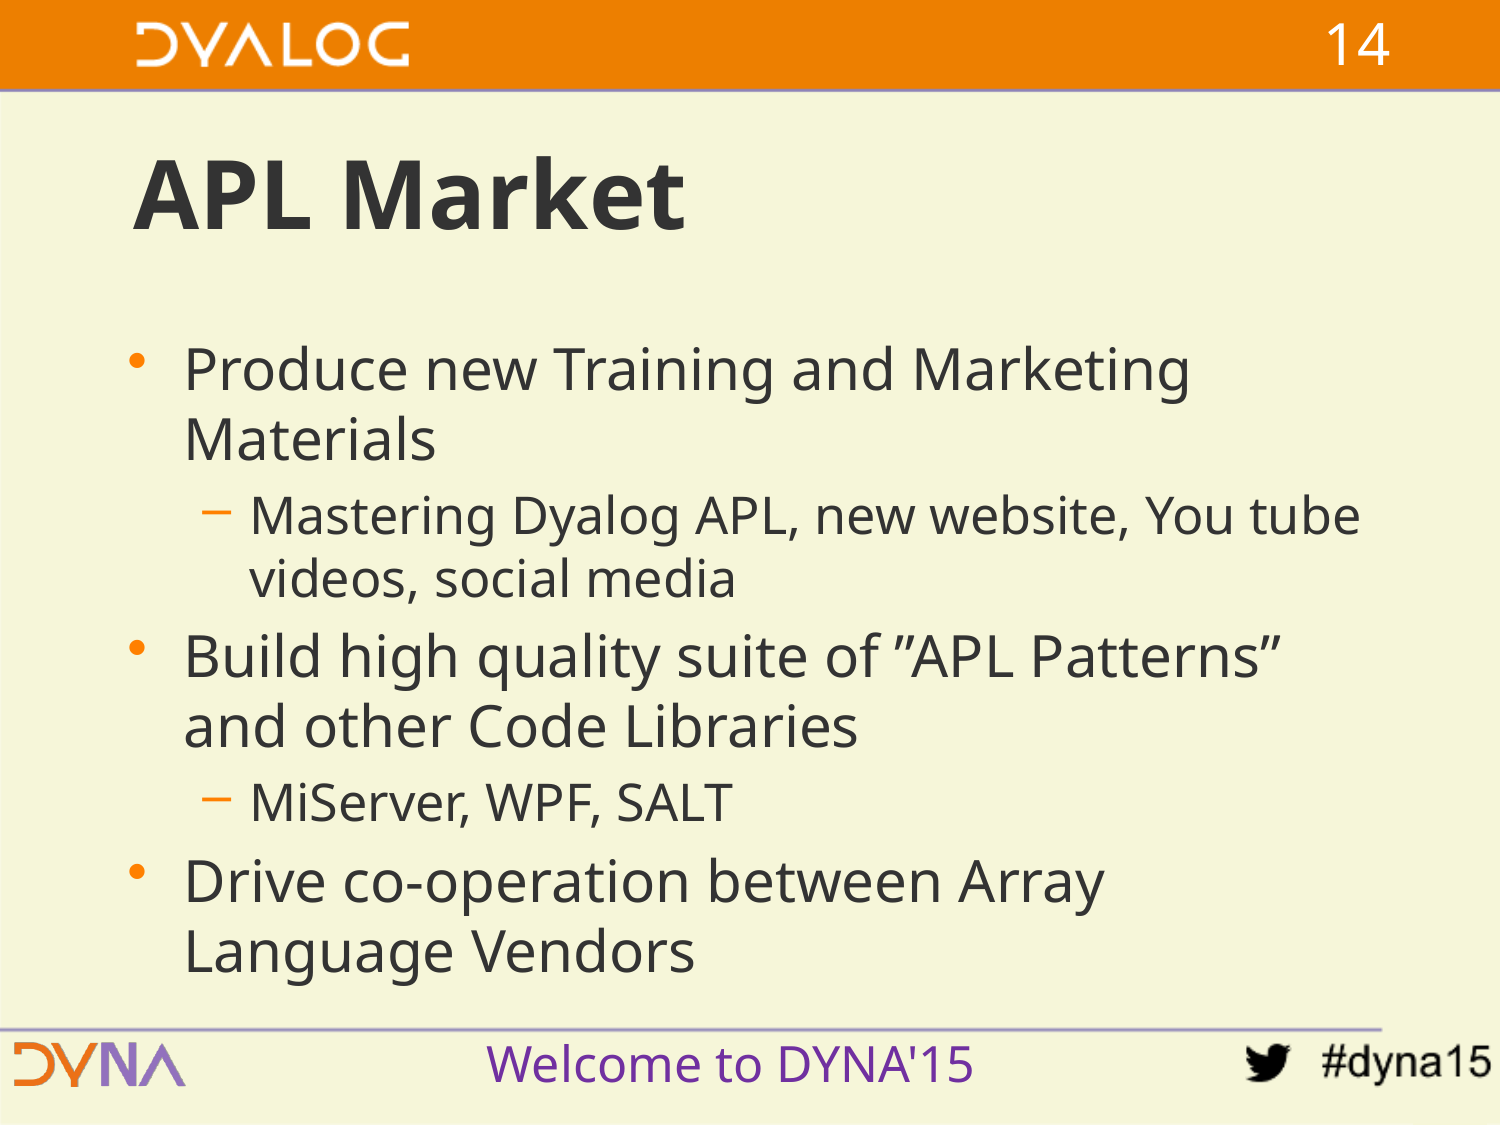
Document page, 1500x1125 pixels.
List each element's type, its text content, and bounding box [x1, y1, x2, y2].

slide_number 13 [1299, 0, 1406, 75]
footer Welcome to DYNA'15 [249, 1025, 1213, 1100]
picture [0, 0, 1500, 1125]
text_box APL Market [117, 125, 1416, 313]
list Produce new Training and Marketing Materials Mastering Dyalog APL, new website, You tube videos, social media Build high quality suite of ”APL Patterns” and other Code Libraries MiServer, WPF, SALT Drive co-operation between Array Language Vendors [112, 324, 1388, 1000]
